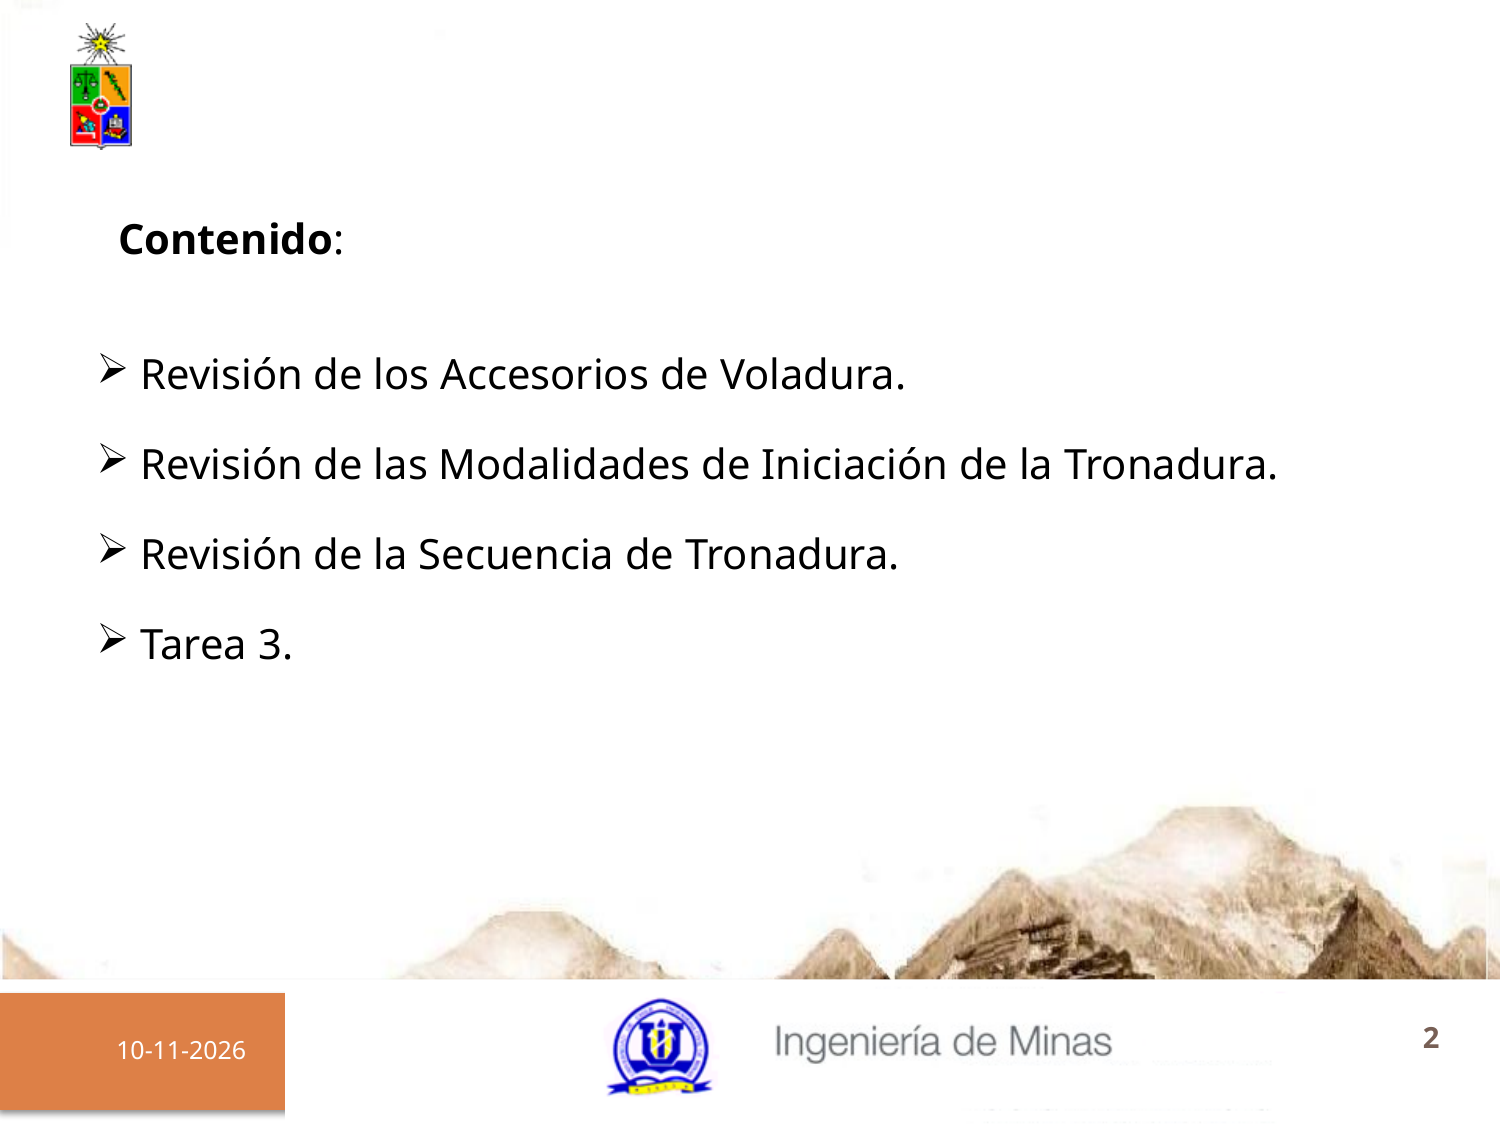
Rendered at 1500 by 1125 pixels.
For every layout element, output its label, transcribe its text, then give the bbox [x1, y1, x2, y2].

picture [285, 980, 1500, 1125]
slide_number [12, 995, 279, 1108]
picture [0, 0, 1500, 979]
text_box Contenido: Revisión de los Accesorios de Voladura. Revisión de las Modalidades de Iniciación de la Tronadura. Revisión de la Secuencia de Tronadura. Tarea 3. [81, 210, 1465, 856]
